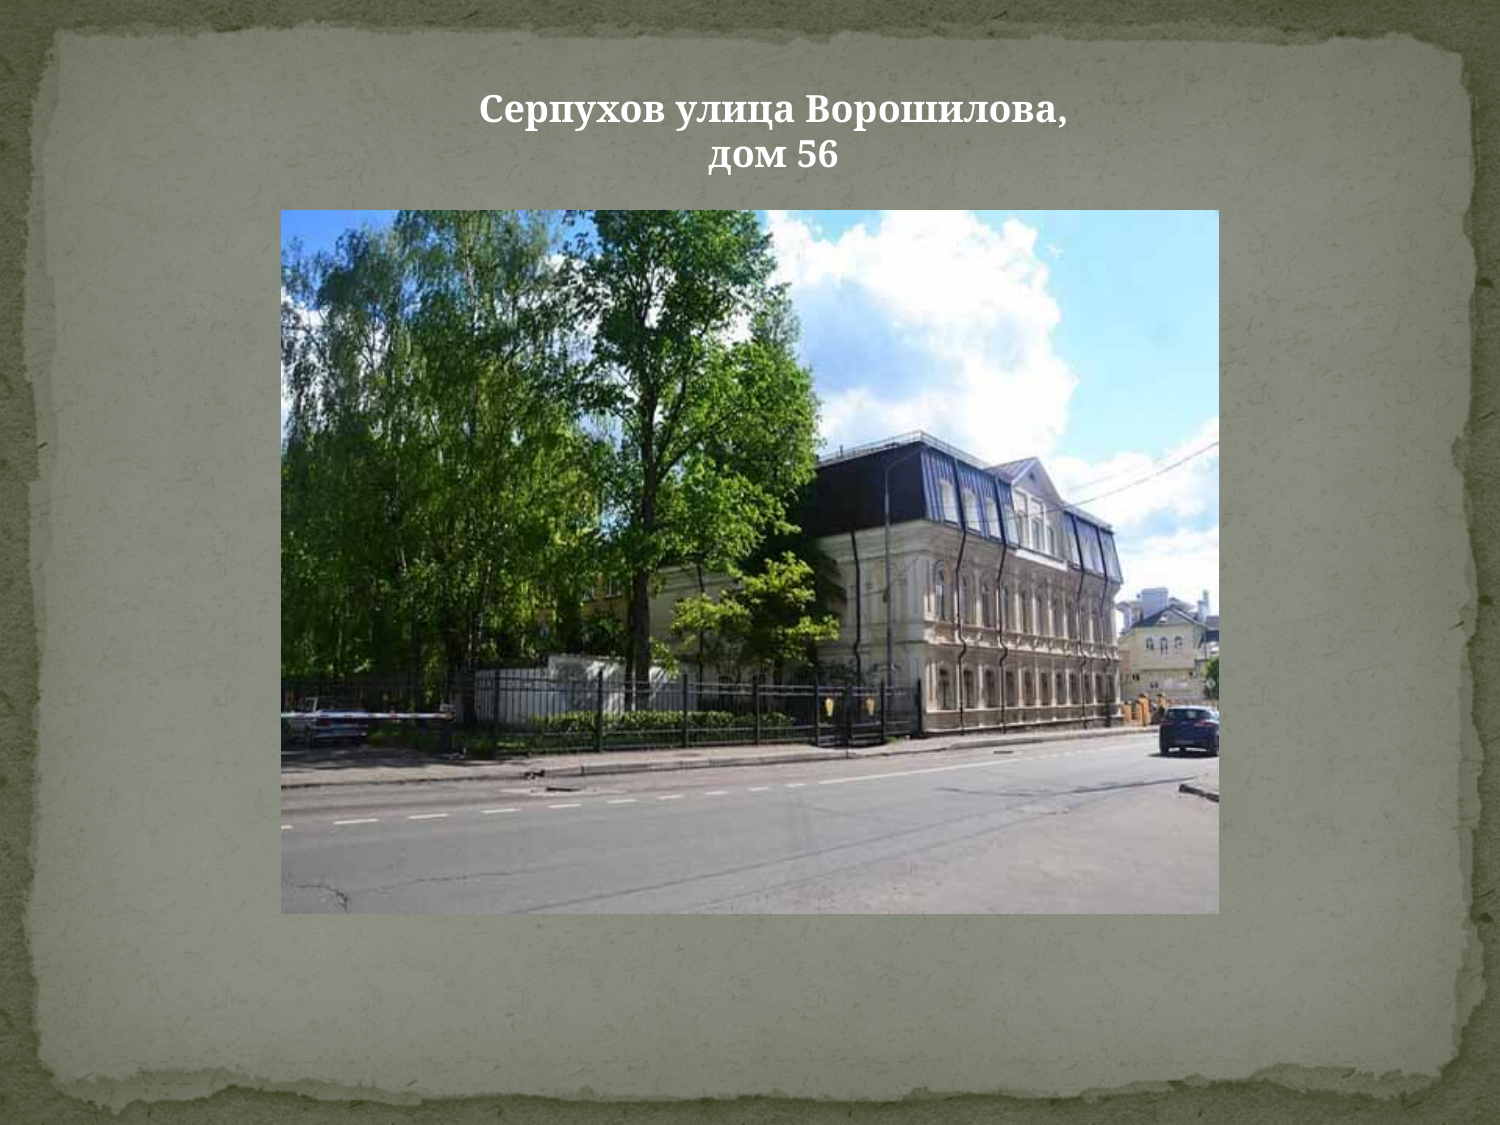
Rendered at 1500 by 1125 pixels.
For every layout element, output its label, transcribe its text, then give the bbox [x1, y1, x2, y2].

text_box Серпухов улица Ворошилова, дом 56 [454, 78, 1093, 183]
picture [281, 210, 1219, 914]
